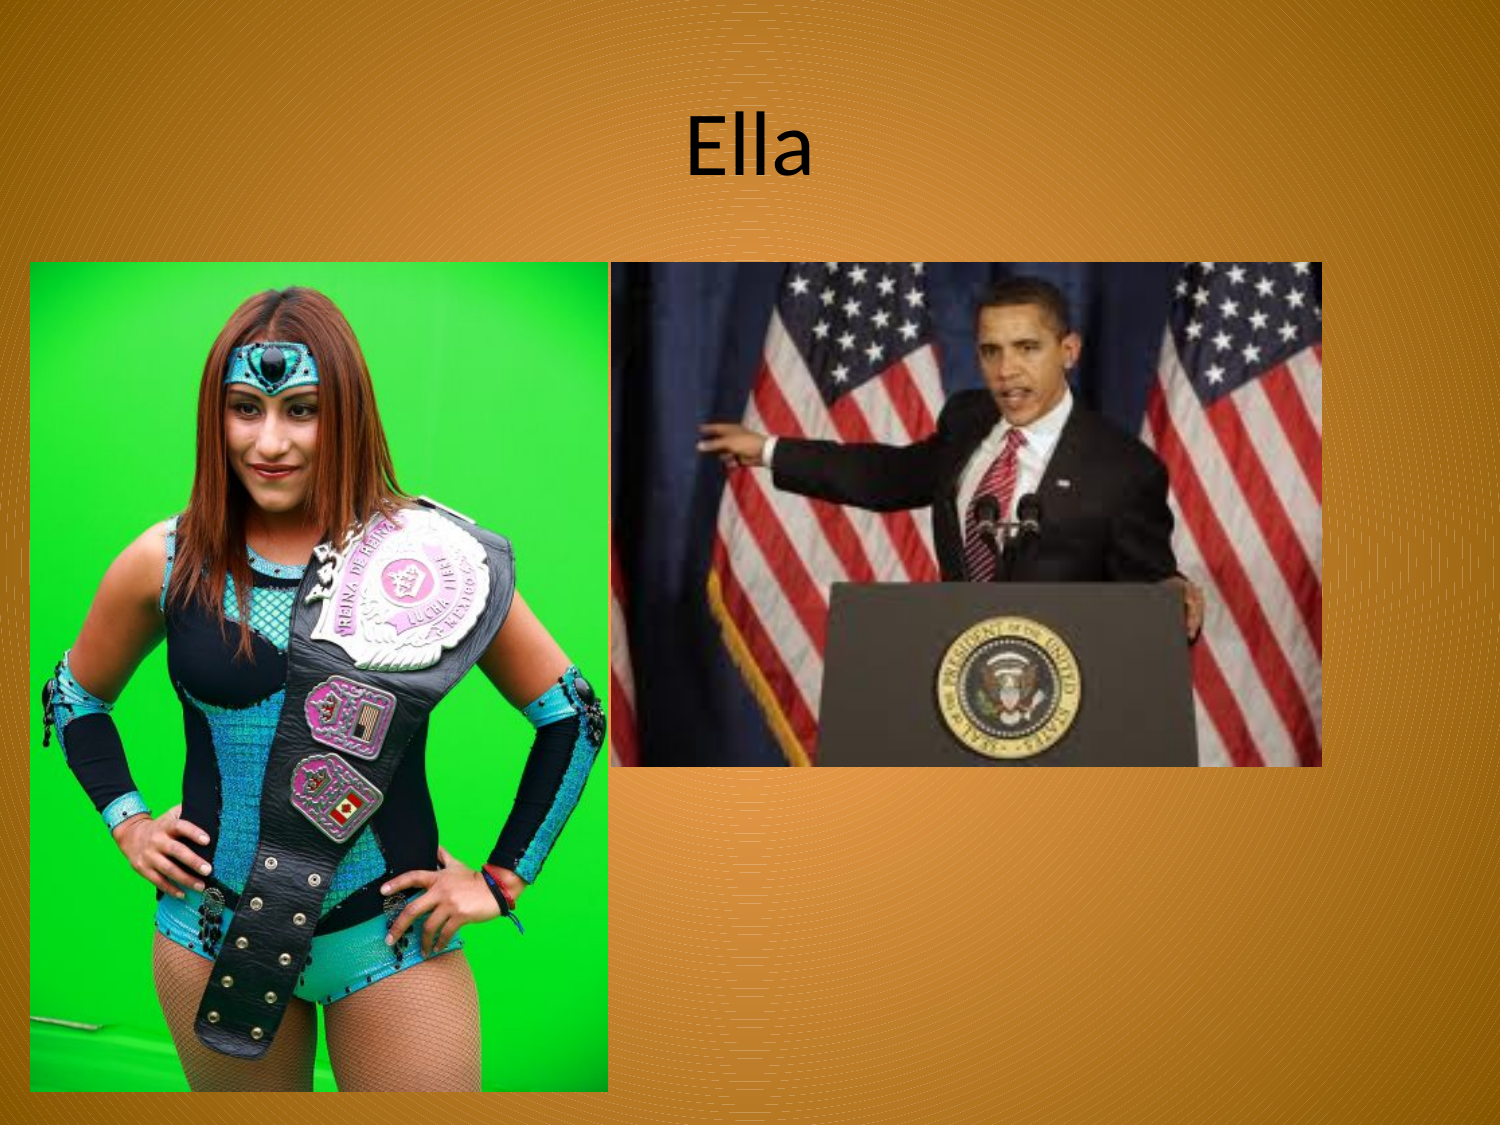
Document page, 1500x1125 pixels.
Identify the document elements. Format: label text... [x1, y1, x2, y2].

title Ella [75, 45, 1425, 233]
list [610, 262, 1426, 767]
picture [30, 262, 608, 1092]
